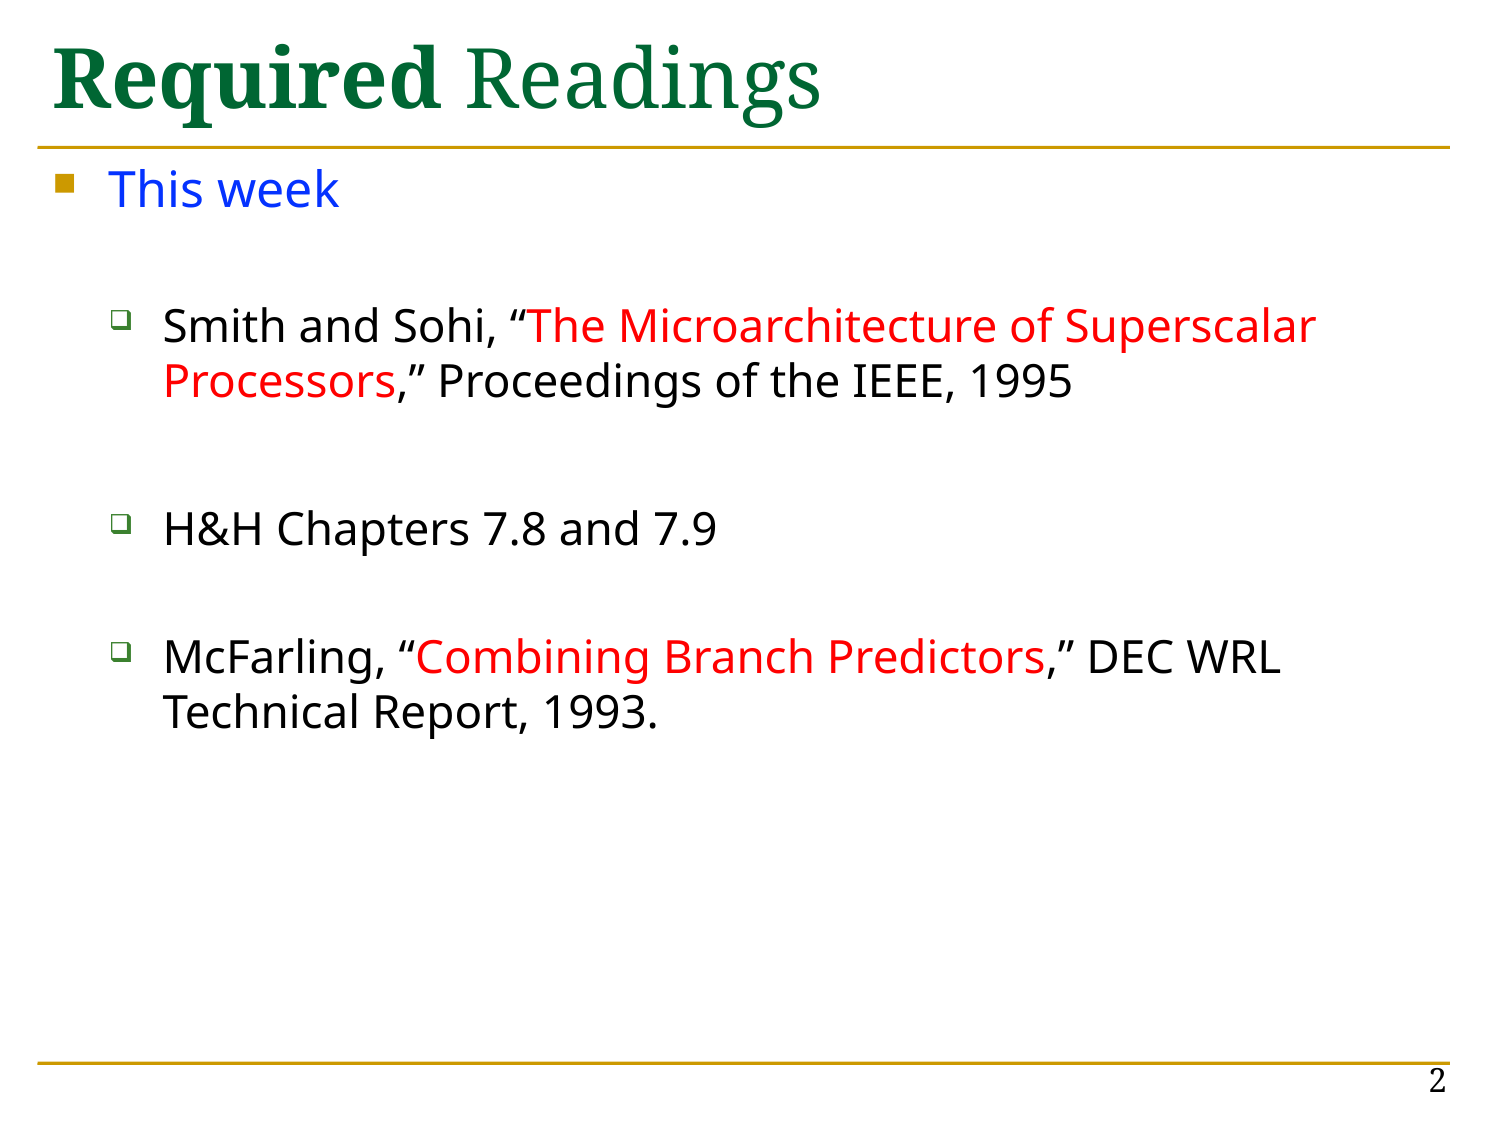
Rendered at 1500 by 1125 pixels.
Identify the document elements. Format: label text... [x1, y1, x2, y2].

slide_number 2 [1111, 1036, 1462, 1112]
title Required Readings [37, 0, 1450, 149]
list This week Smith and Sohi, “The Microarchitecture of Superscalar Processors,” Proceedings of the IEEE, 1995 H&H Chapters 7.8 and 7.9 McFarling, “Combining Branch Predictors,” DEC WRL Technical Report, 1993. [37, 149, 1450, 1063]
